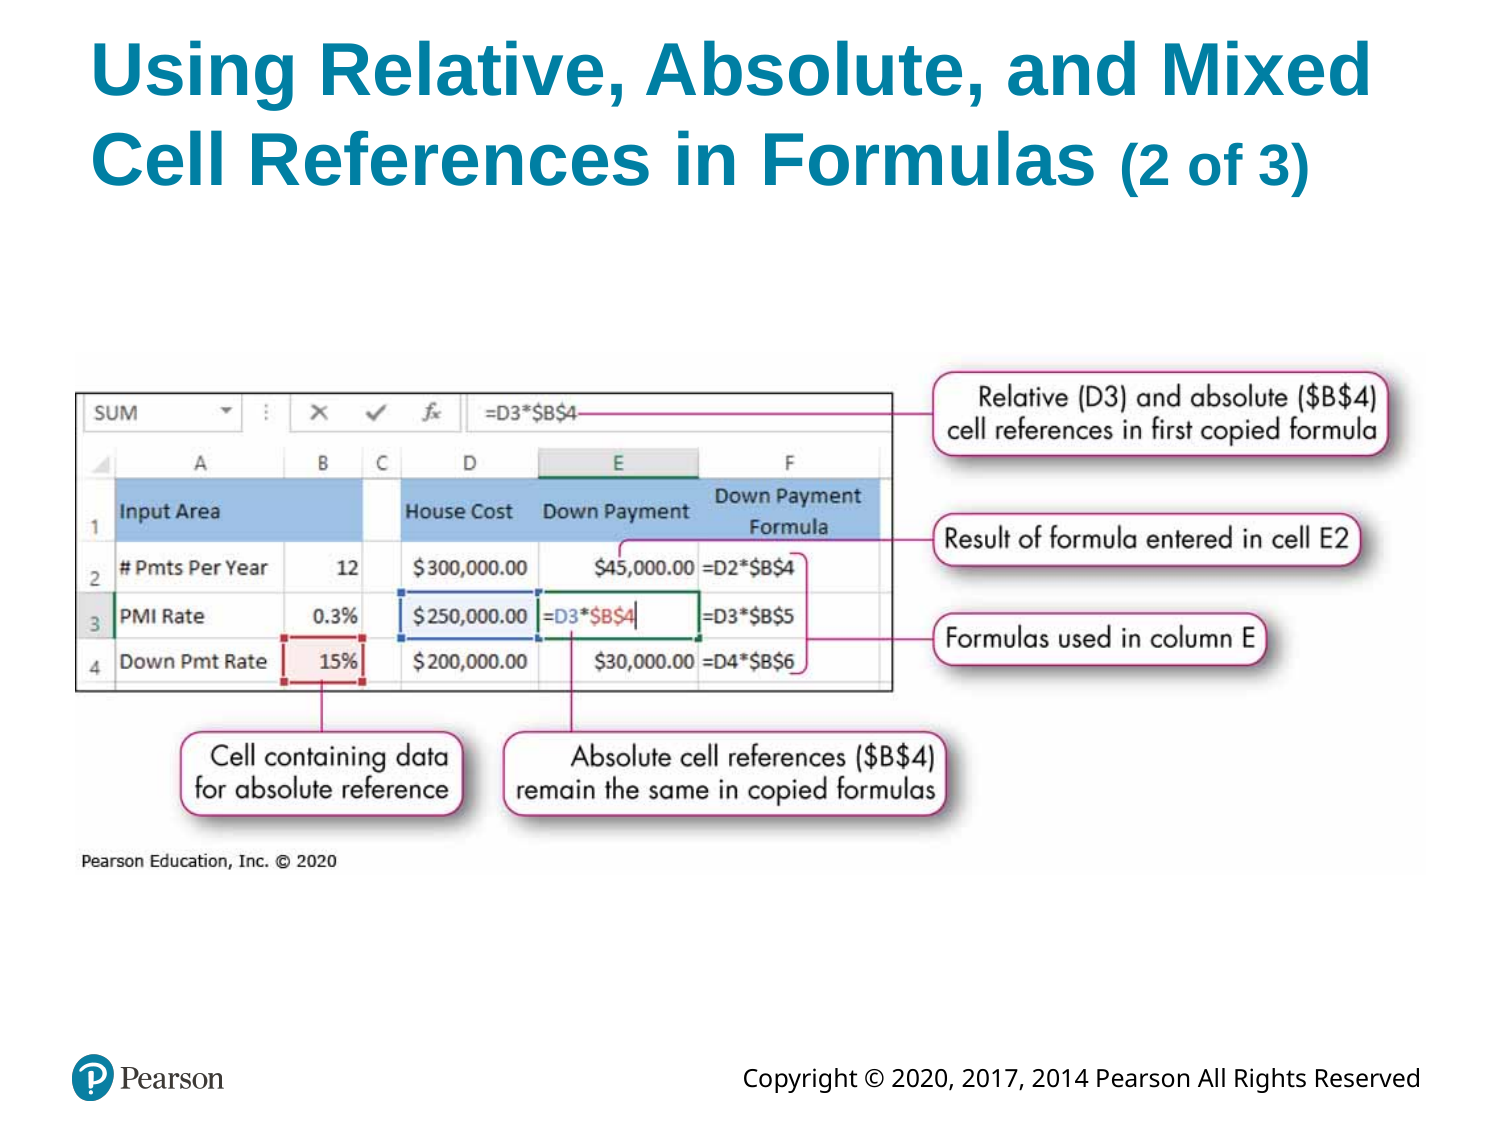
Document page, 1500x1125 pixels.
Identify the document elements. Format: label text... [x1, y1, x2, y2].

picture [72, 1087, 83, 1101]
picture [80, 1063, 106, 1088]
title Using Relative, Absolute, and Mixed Cell References in Formulas (2 of 3) [75, 35, 1425, 216]
picture [72, 1054, 88, 1070]
picture [98, 1054, 224, 1101]
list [74, 352, 1426, 875]
